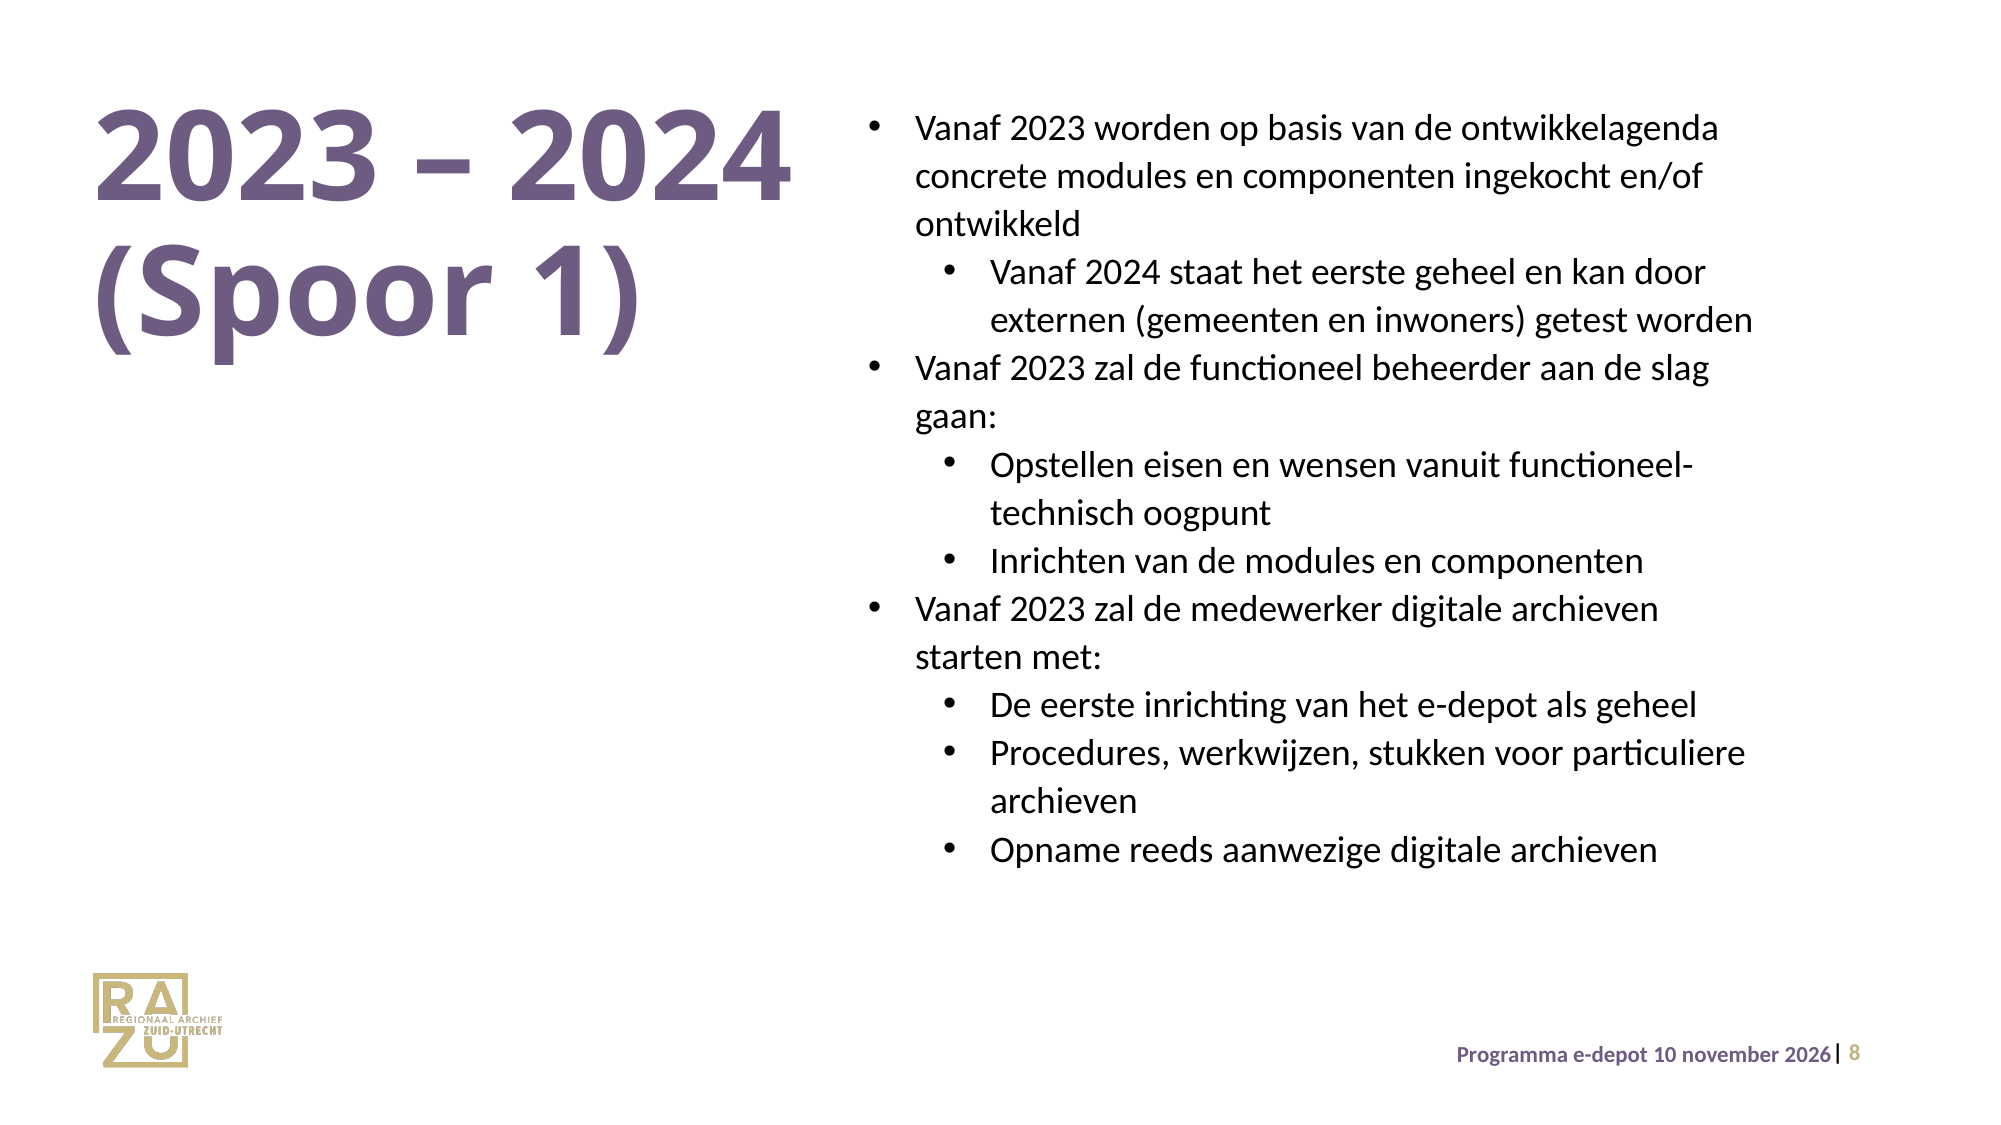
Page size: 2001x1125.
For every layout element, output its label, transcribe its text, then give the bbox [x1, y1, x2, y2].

text_box Vanaf 2023 worden op basis van de ontwikkelagenda concrete modules en componenten ingekocht en/of ontwikkeld Vanaf 2024 staat het eerste geheel en kan door externen (gemeenten en inwoners) getest worden Vanaf 2023 zal de functioneel beheerder aan de slag gaan: Opstellen eisen en wensen vanuit functioneel-technisch oogpunt Inrichten van de modules en componenten Vanaf 2023 zal de medewerker digitale archieven starten met: De eerste inrichting van het e-depot als geheel Procedures, werkwijzen, stukken voor particuliere archieven Opname reeds aanwezige digitale archieven [778, 92, 1779, 926]
text_box Programma e-depot 14 september 2022 [1033, 1031, 1847, 1074]
title 2023 – 2024 (Spoor 1) [93, 92, 778, 385]
text_box | 8 [1812, 1030, 1909, 1101]
picture [92, 973, 222, 1068]
